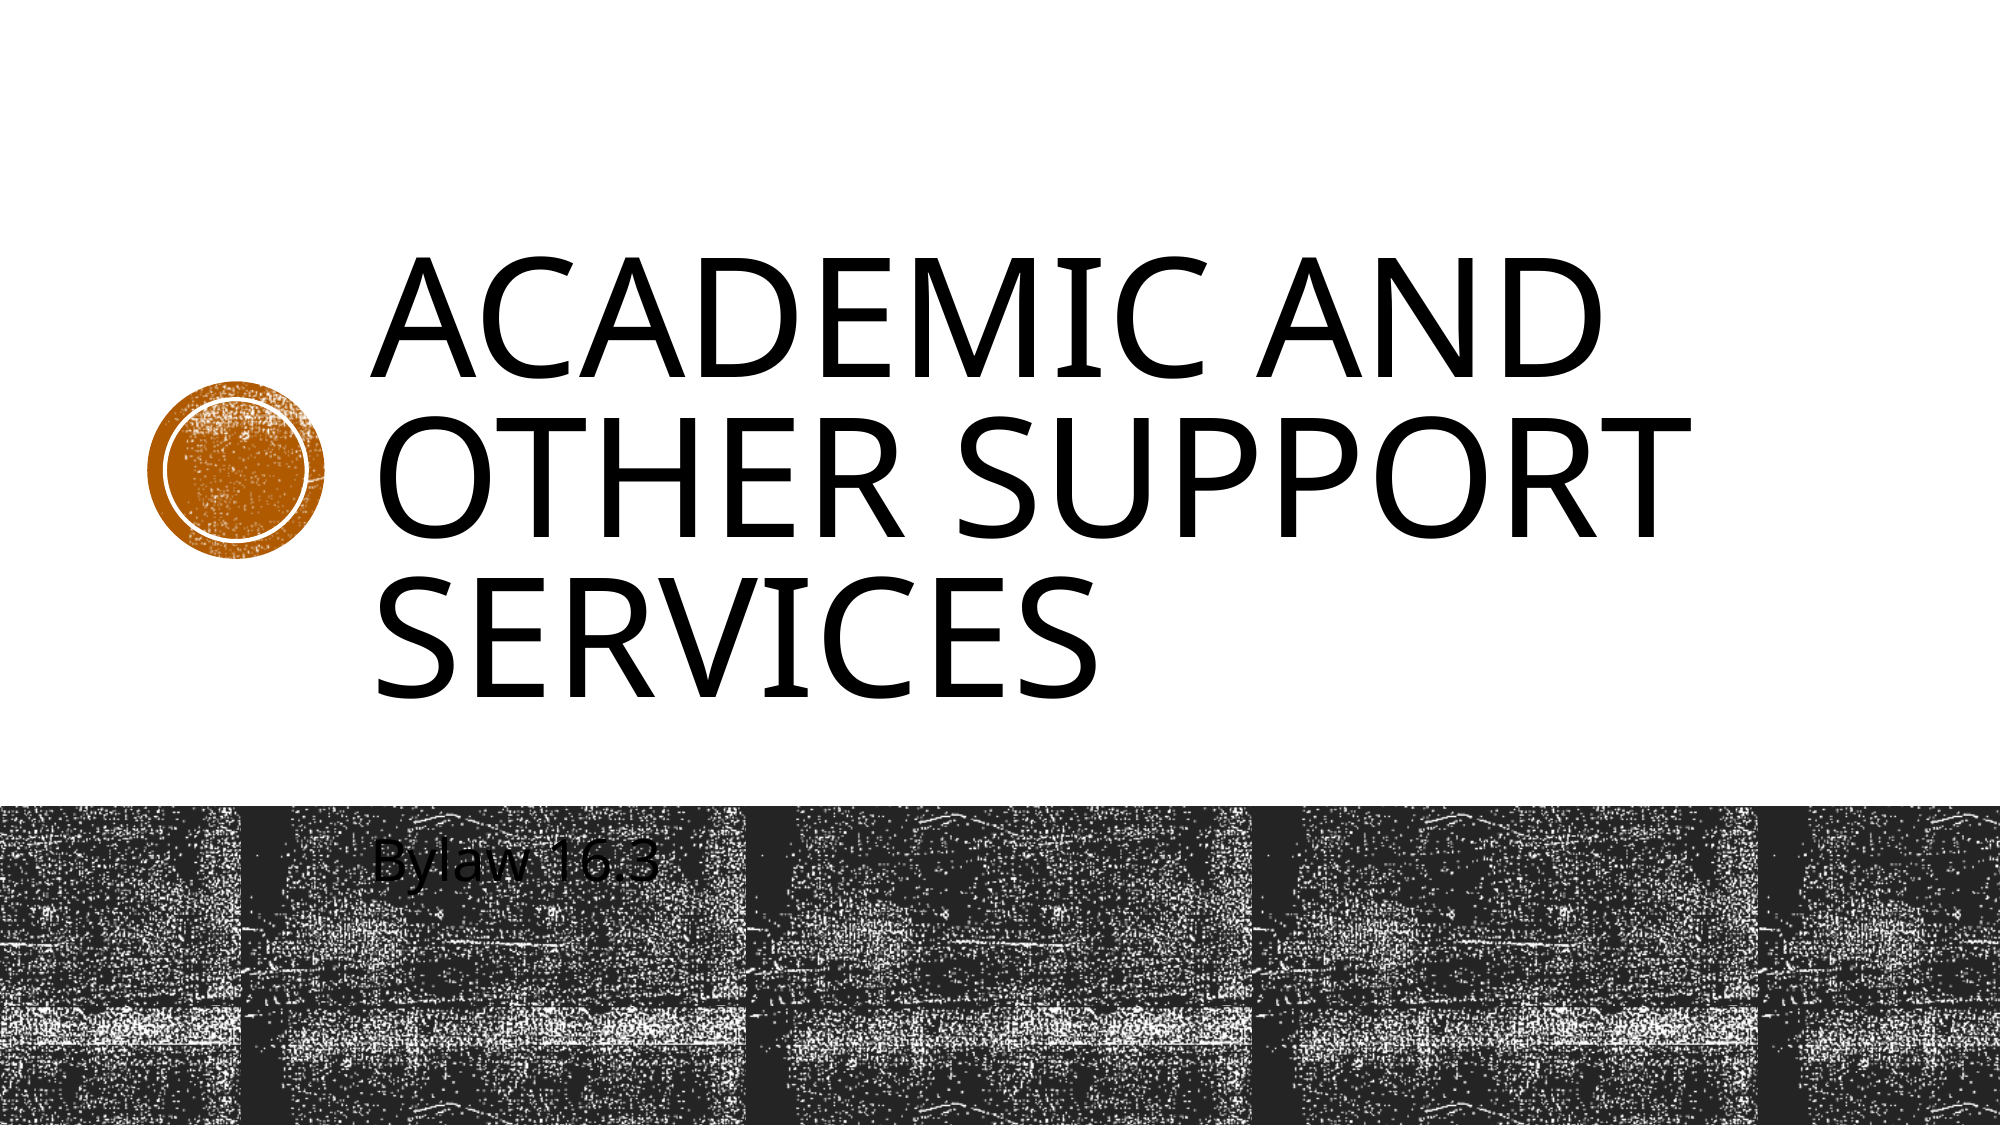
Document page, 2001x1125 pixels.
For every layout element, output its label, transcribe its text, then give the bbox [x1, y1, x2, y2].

title Academic and Other Support Services [355, 201, 1878, 779]
list Bylaw 16.3 [355, 823, 1841, 999]
